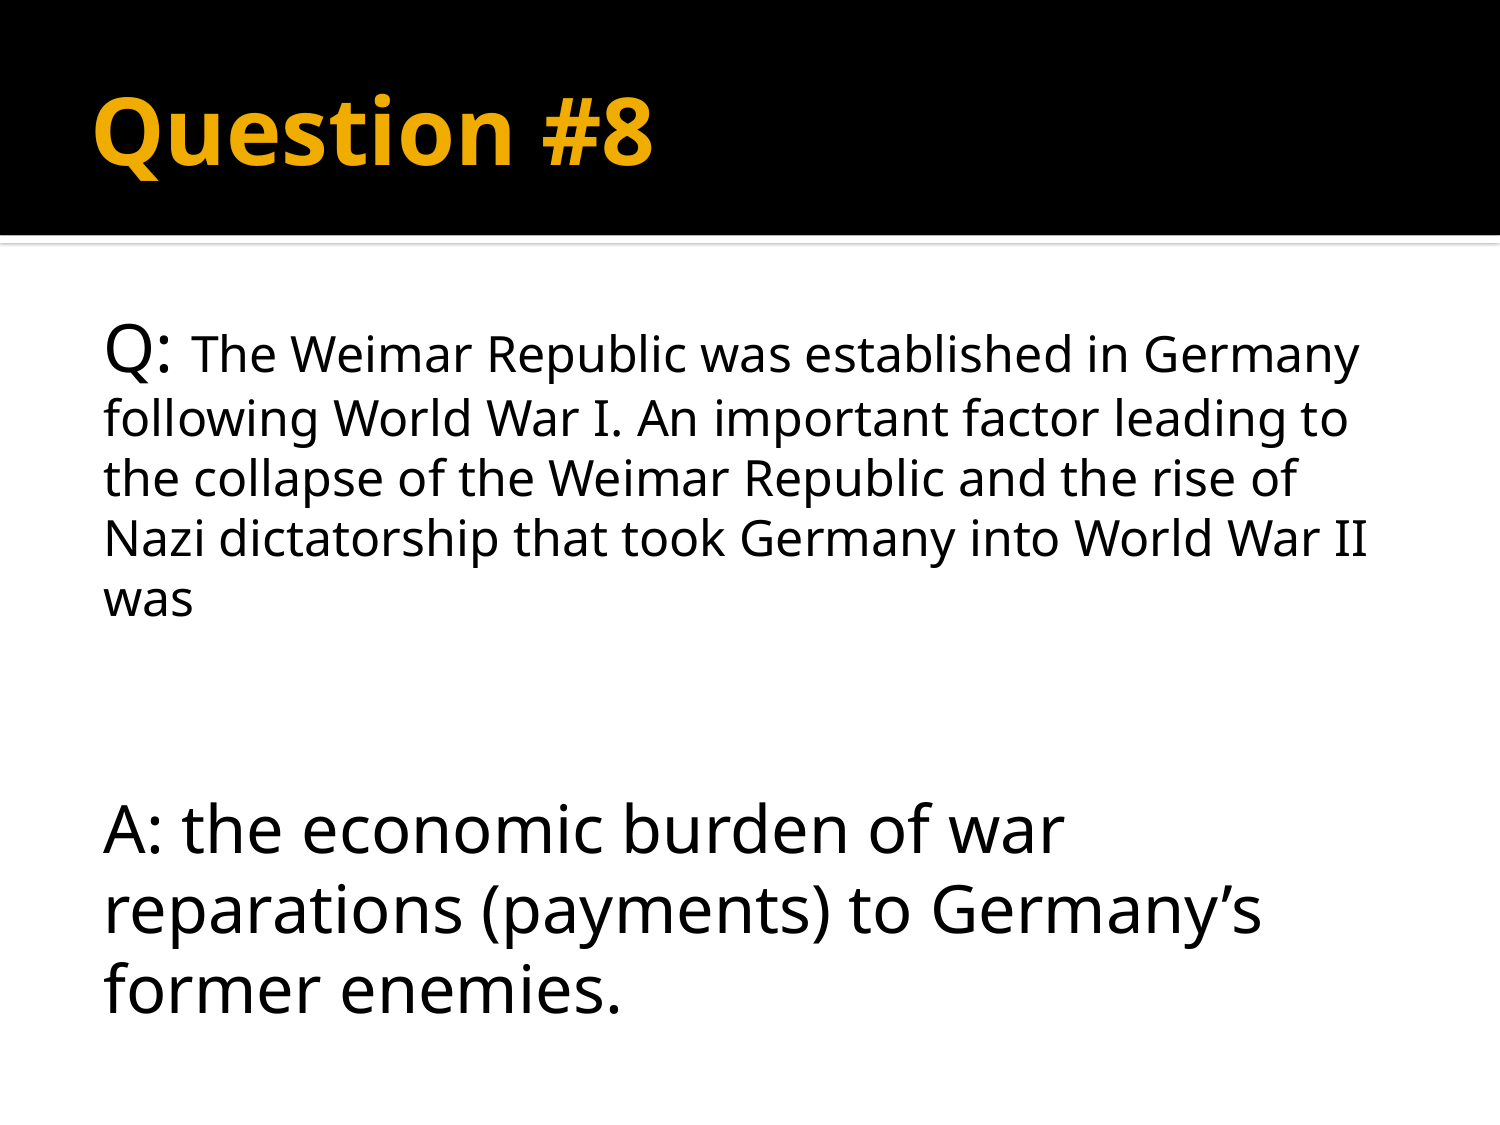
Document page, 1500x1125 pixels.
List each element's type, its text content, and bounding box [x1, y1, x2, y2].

title Question #8 [75, 25, 1425, 231]
list Q: The Weimar Republic was established in Germany following World War I. An important factor leading to the collapse of the Weimar Republic and the rise of Nazi dictatorship that took Germany into World War II was A: the economic burden of war reparations (payments) to Germany’s former enemies. [75, 291, 1425, 1050]
